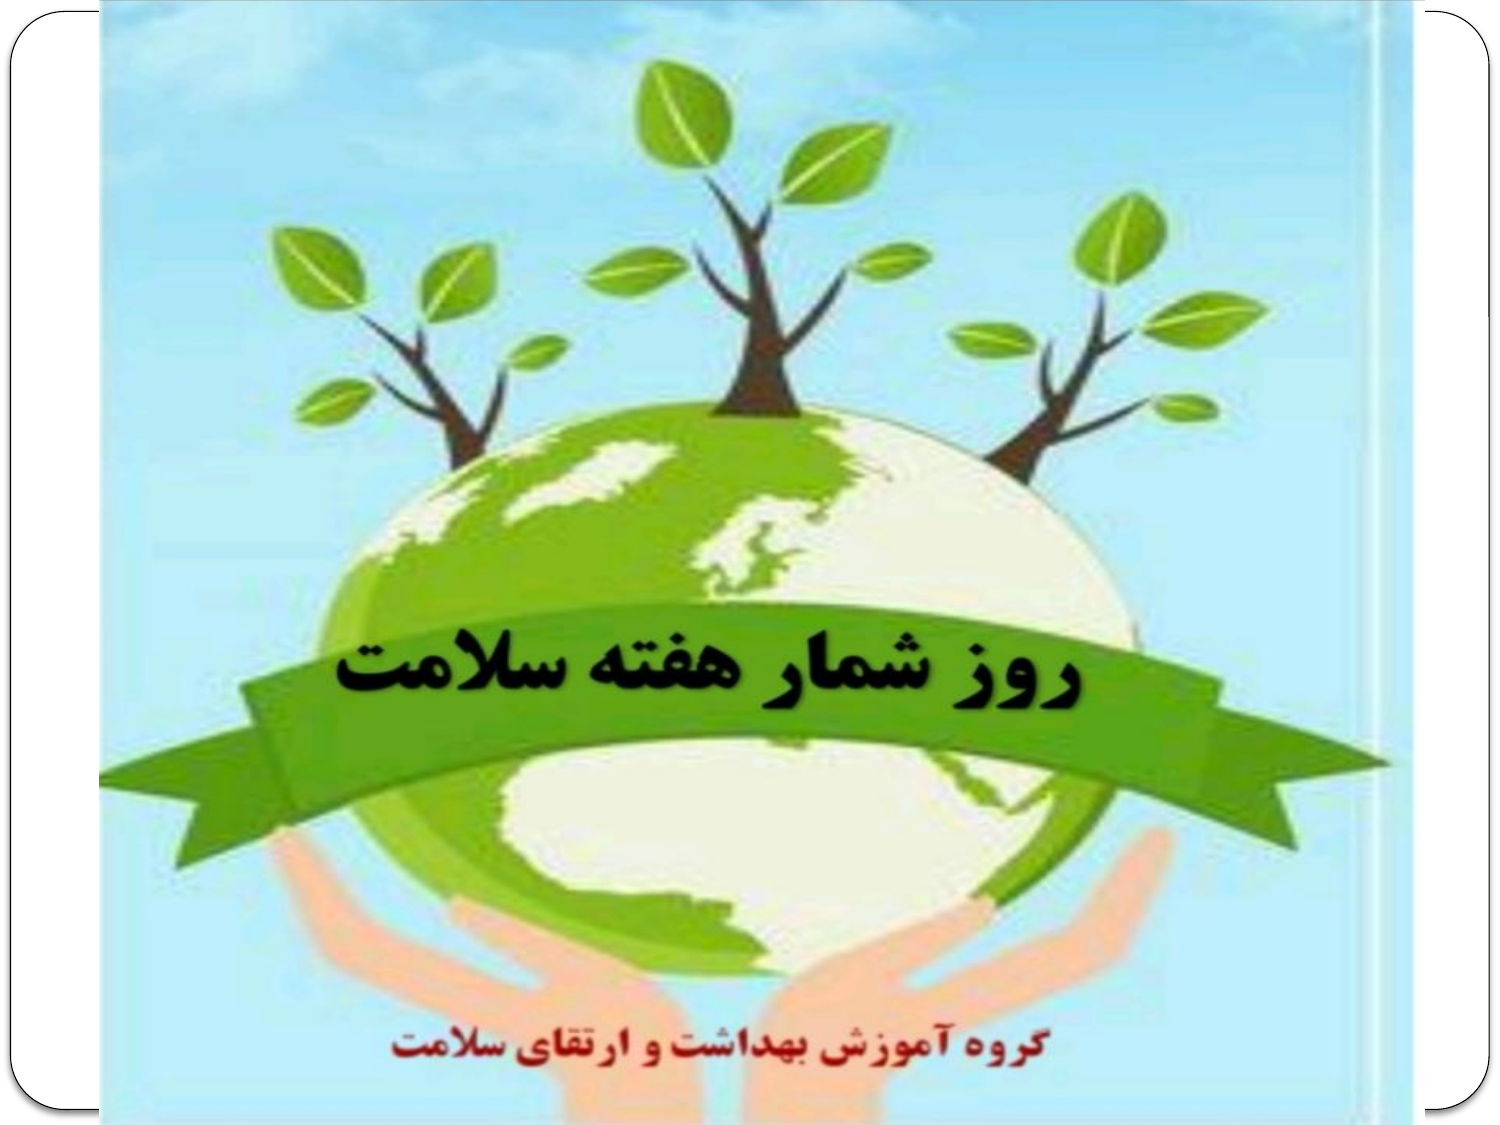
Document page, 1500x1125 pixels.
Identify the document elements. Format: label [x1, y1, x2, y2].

picture [99, 0, 1426, 1125]
